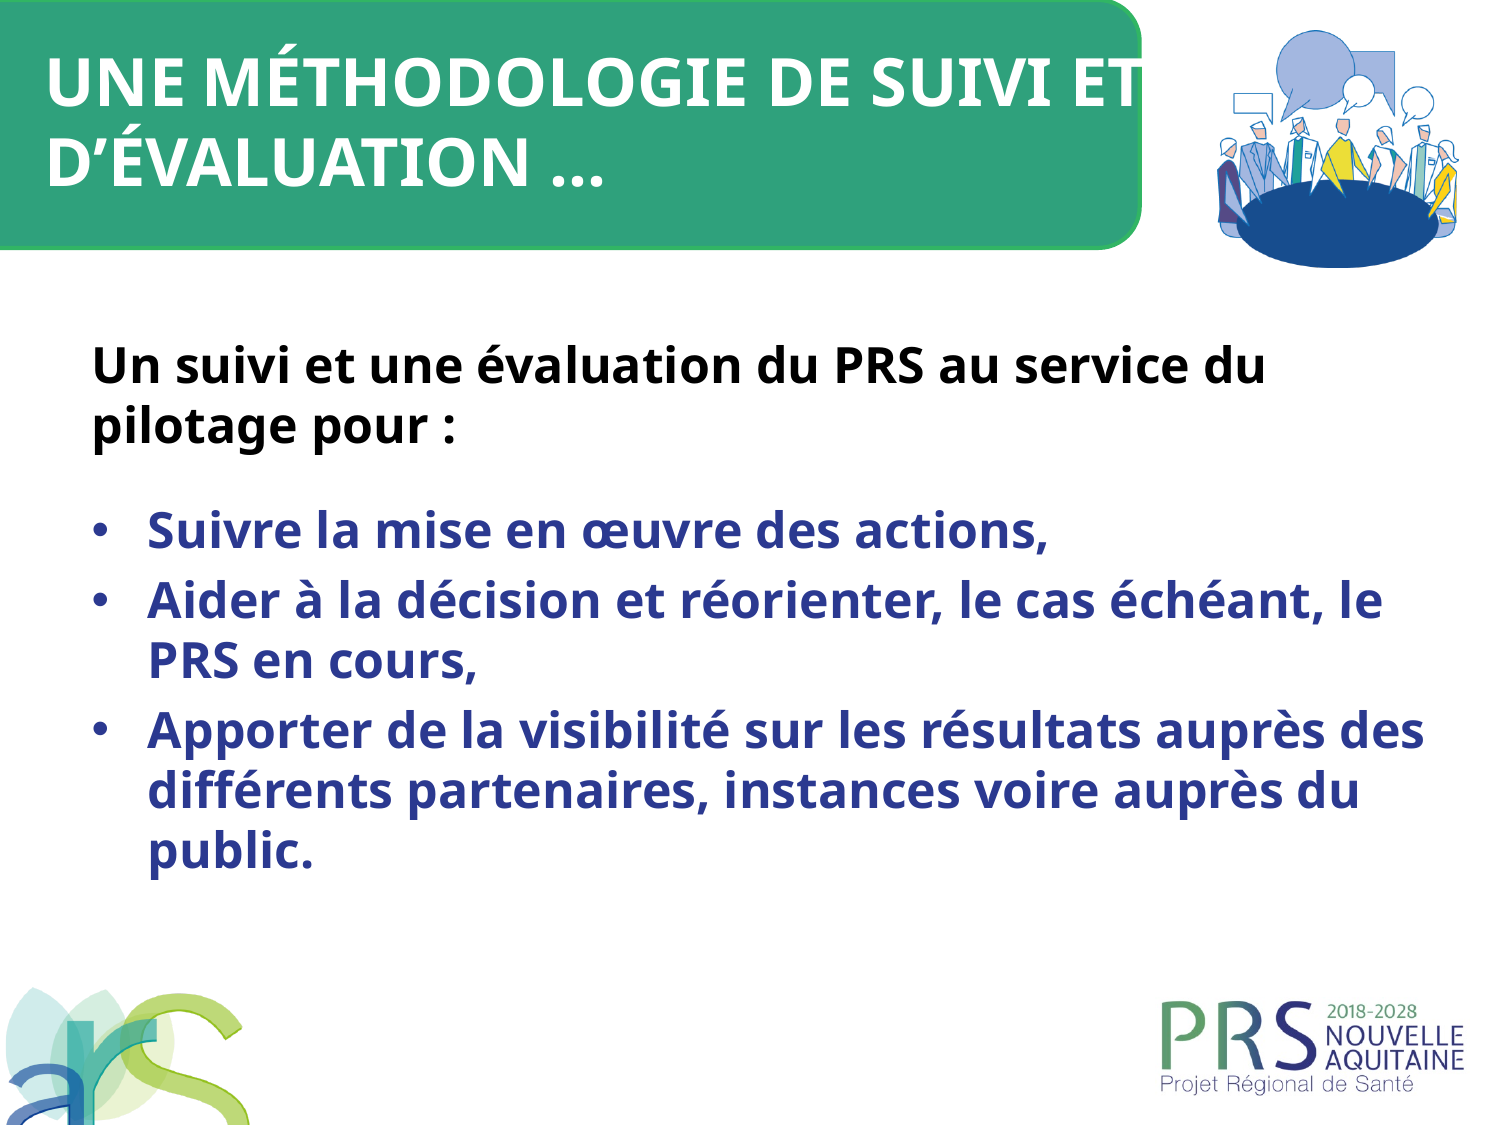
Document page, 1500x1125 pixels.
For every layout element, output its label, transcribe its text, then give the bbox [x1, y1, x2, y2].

text_box [0, 0, 1142, 251]
picture [5, 987, 250, 1125]
picture [1155, 997, 1470, 1096]
picture [1217, 30, 1459, 268]
list Un suivi et une évaluation du PRS au service du pilotage pour : Suivre la mise en œuvre des actions, Aider à la décision et réorienter, le cas échéant, le PRS en cours, Apporter de la visibilité sur les résultats auprès des différents partenaires, instances voire auprès du public. [76, 326, 1459, 917]
text_box Une méthodologie de suivi et d’évaluation … [29, 25, 1380, 214]
